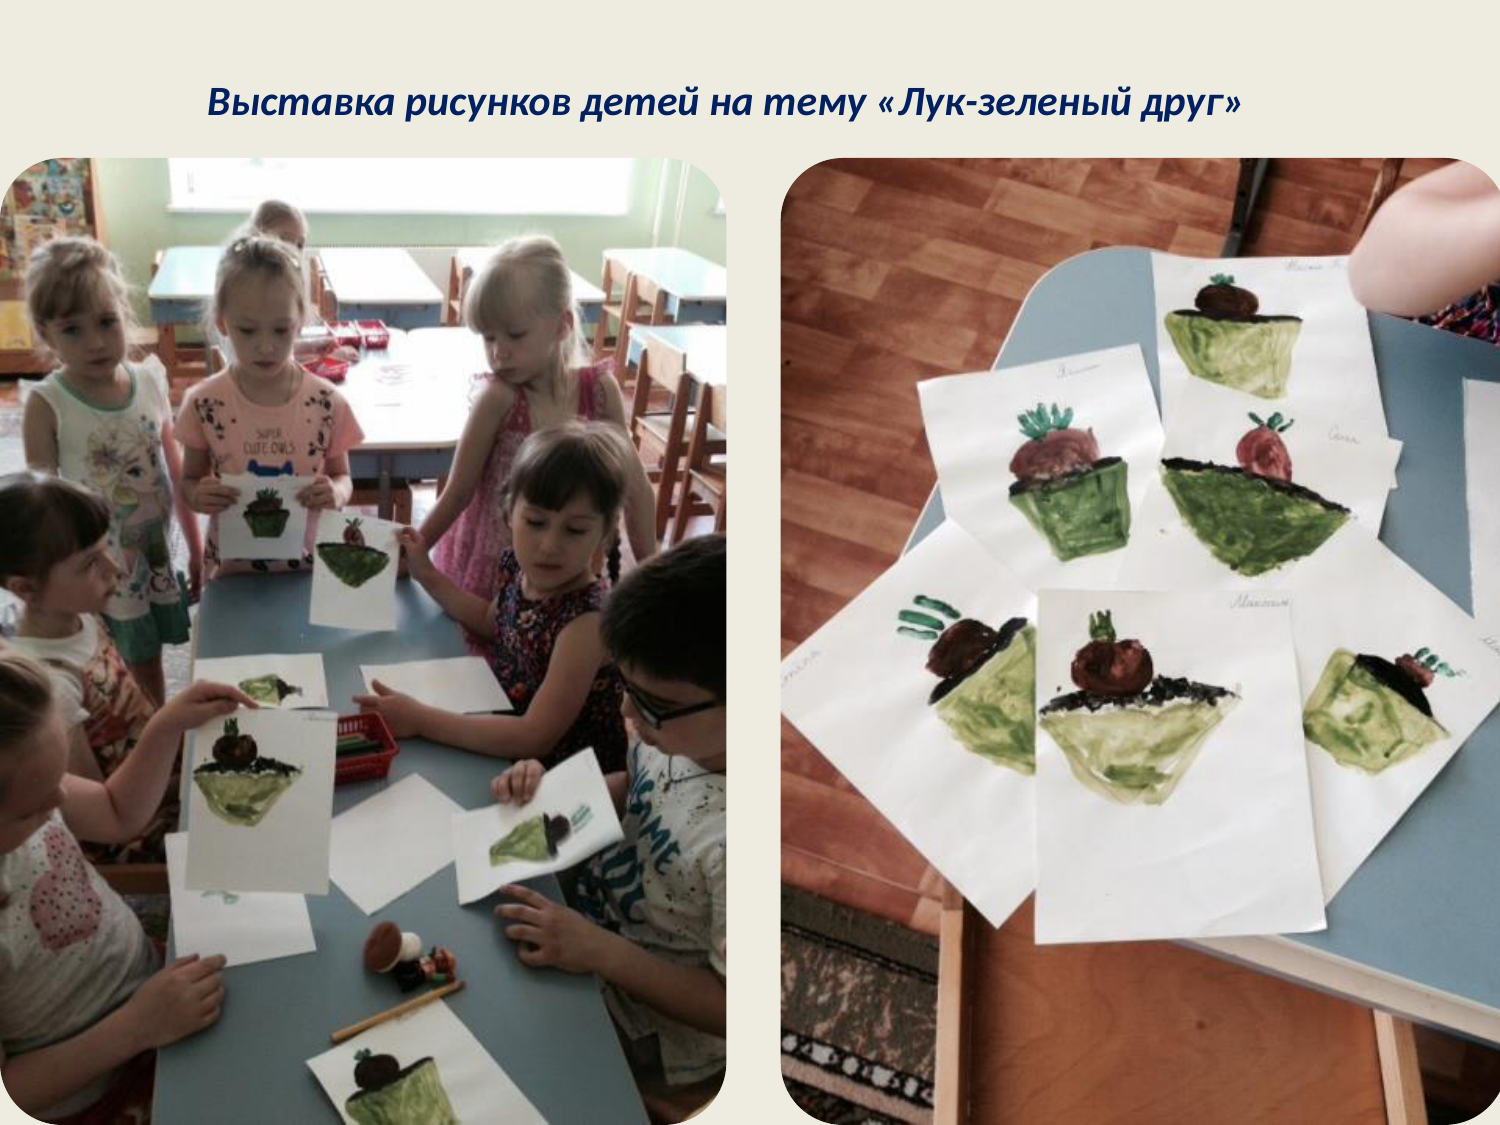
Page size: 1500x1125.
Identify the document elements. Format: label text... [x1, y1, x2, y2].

picture [780, 157, 1500, 1125]
picture [0, 157, 727, 1125]
text_box Выставка рисунков детей на тему «Лук-зеленый друг» [147, 66, 1306, 132]
